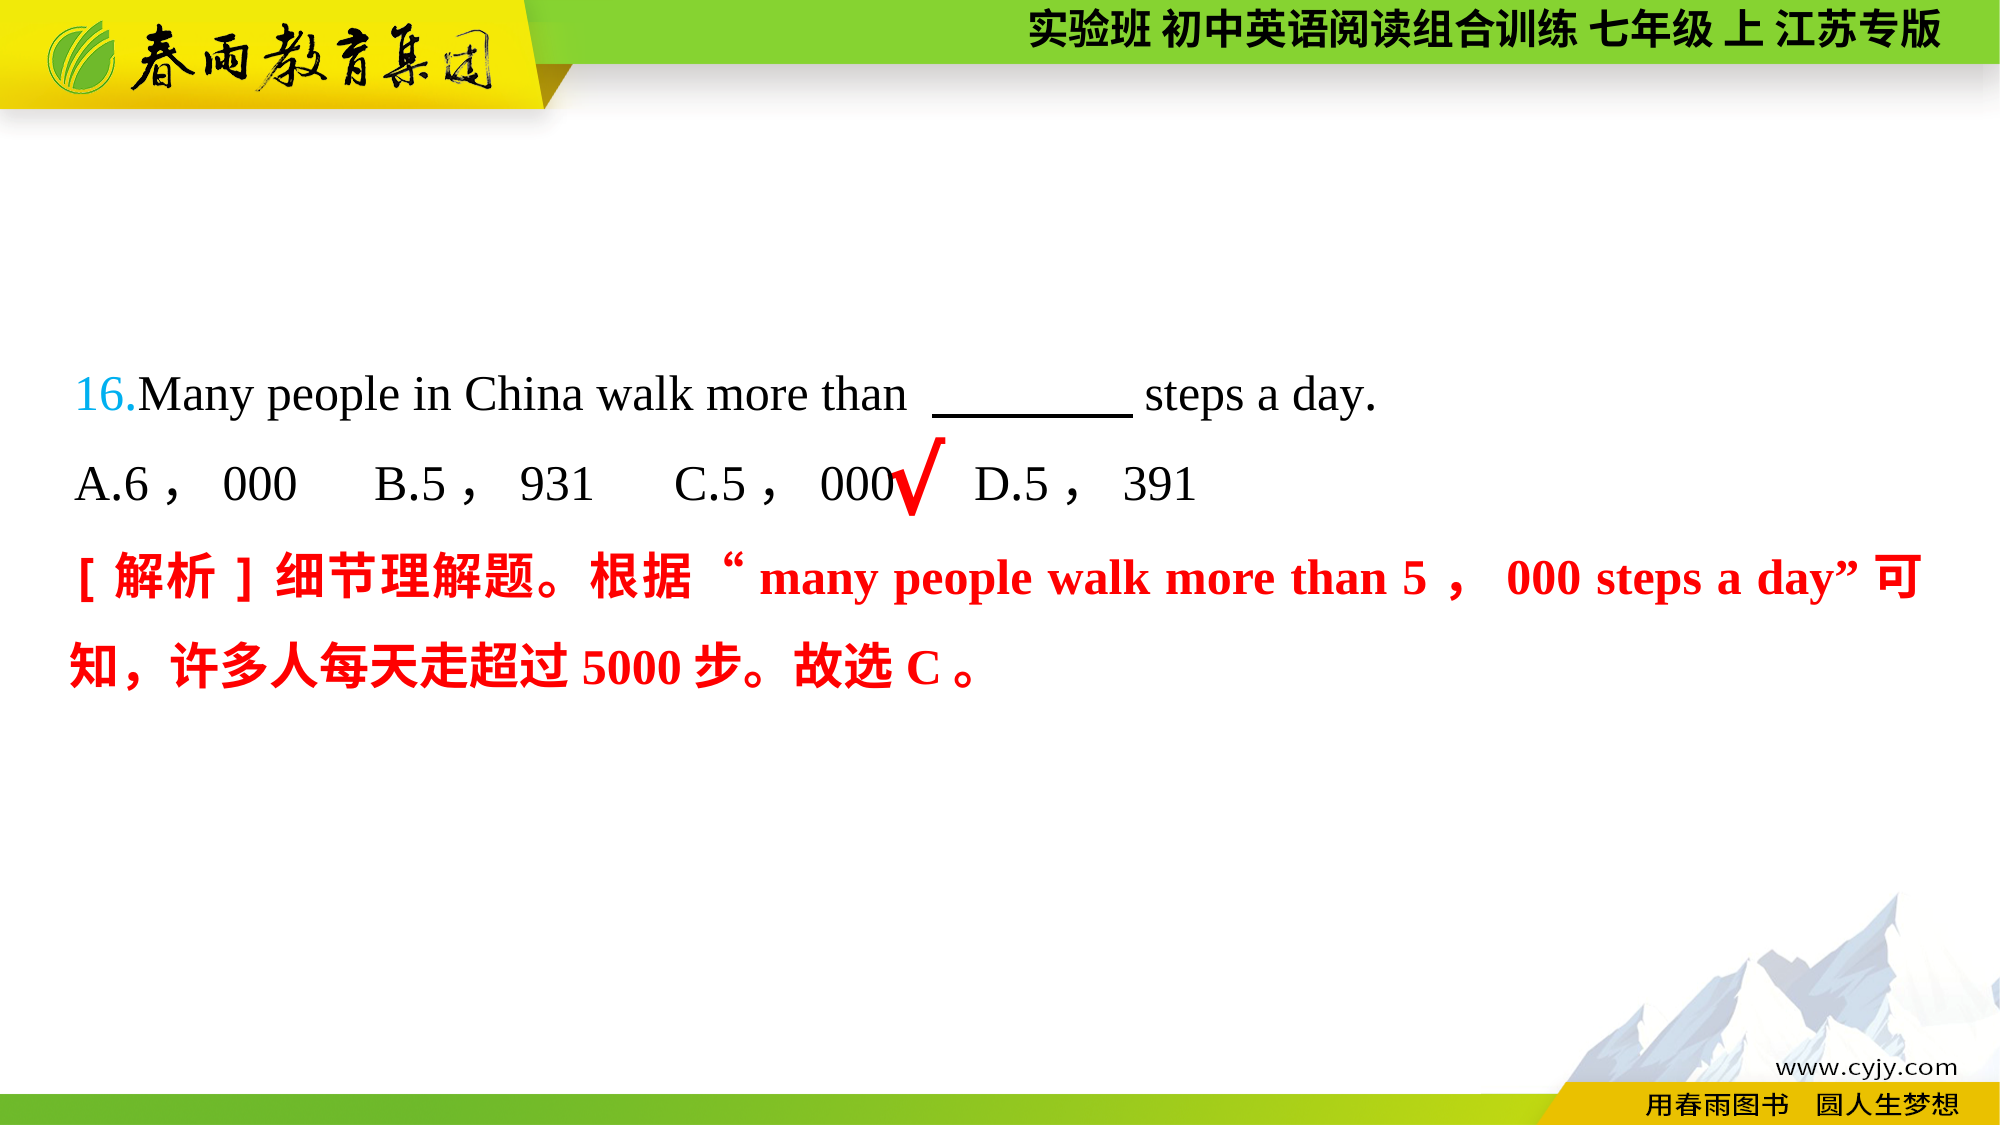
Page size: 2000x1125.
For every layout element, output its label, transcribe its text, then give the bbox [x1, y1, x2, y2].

list 16.Many people in China walk more than steps a day. A.6，000 B.5，931 C.5，000 D.5，391 [59, 323, 1944, 509]
picture [0, 0, 2000, 1125]
text_box [解析]细节理解题。根据“many people walk more than 5，000 steps a day”可知，许多人每天走超过5000步。故选C。 [54, 506, 1939, 702]
